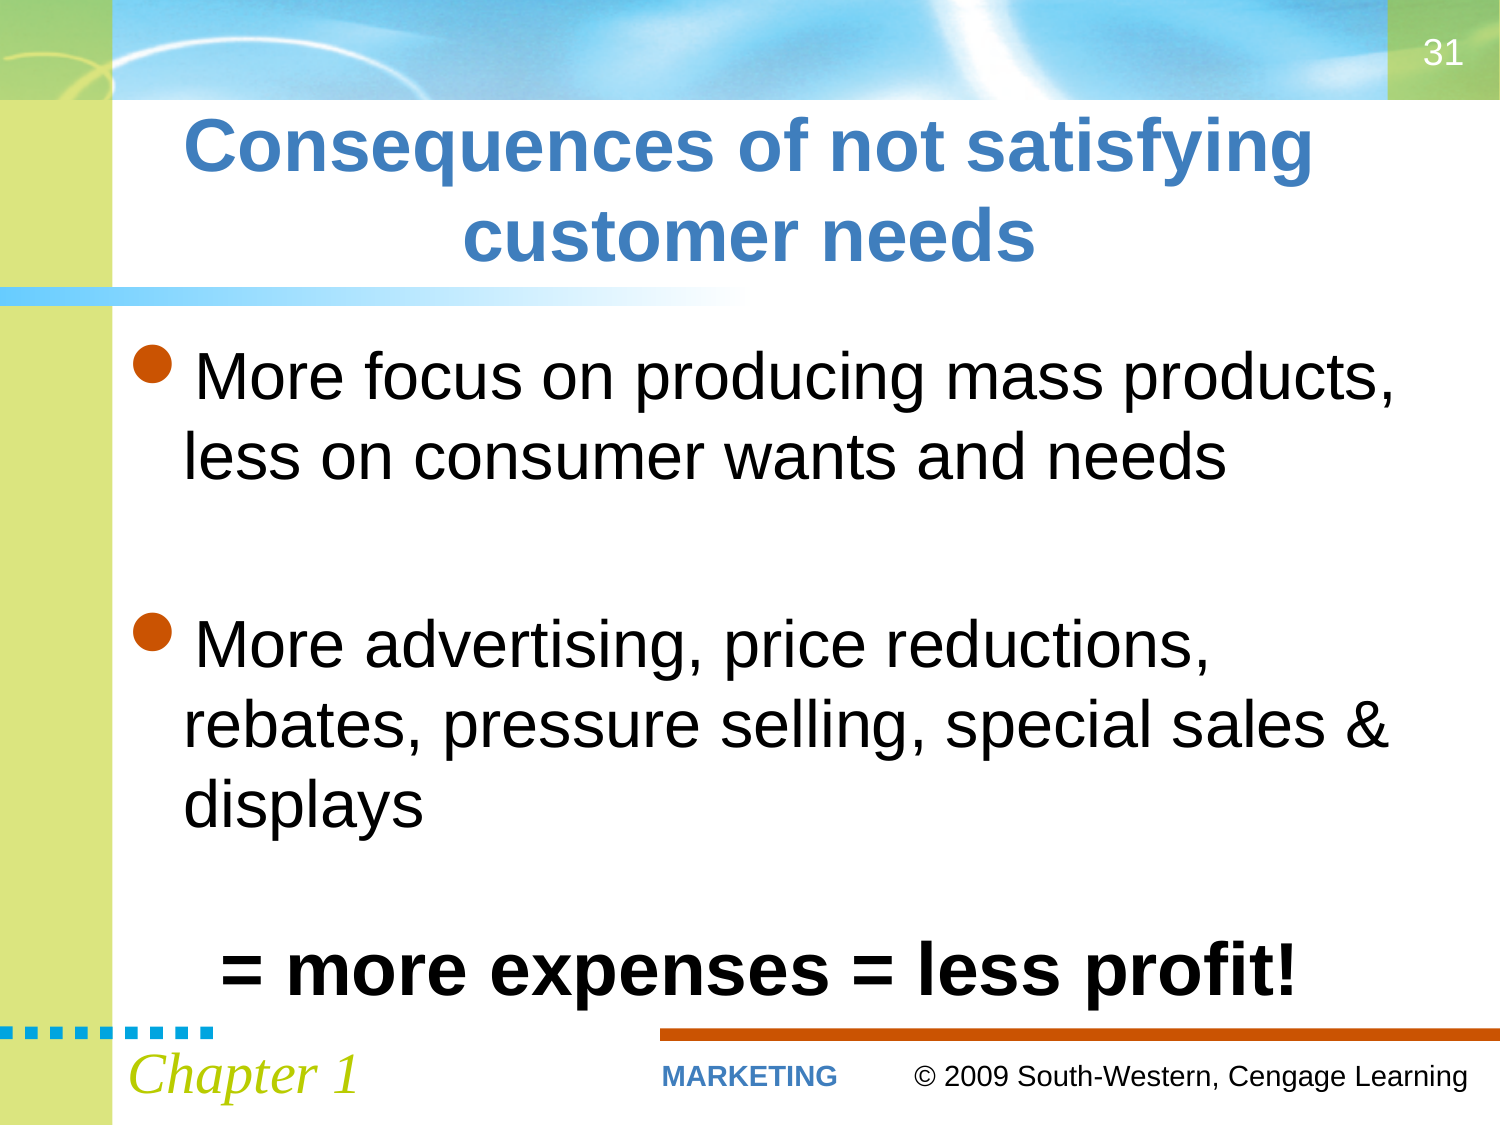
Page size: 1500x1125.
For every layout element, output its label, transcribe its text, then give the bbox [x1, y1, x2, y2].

title Consequences of not satisfying customer needs [112, 162, 1388, 301]
list More focus on producing mass products, less on consumer wants and needs More advertising, price reductions, rebates, pressure selling, special sales & displays = more expenses = less profit! [112, 324, 1476, 1001]
footer Chapter 1 [112, 1012, 638, 1113]
slide_number 31 [1387, 0, 1500, 101]
